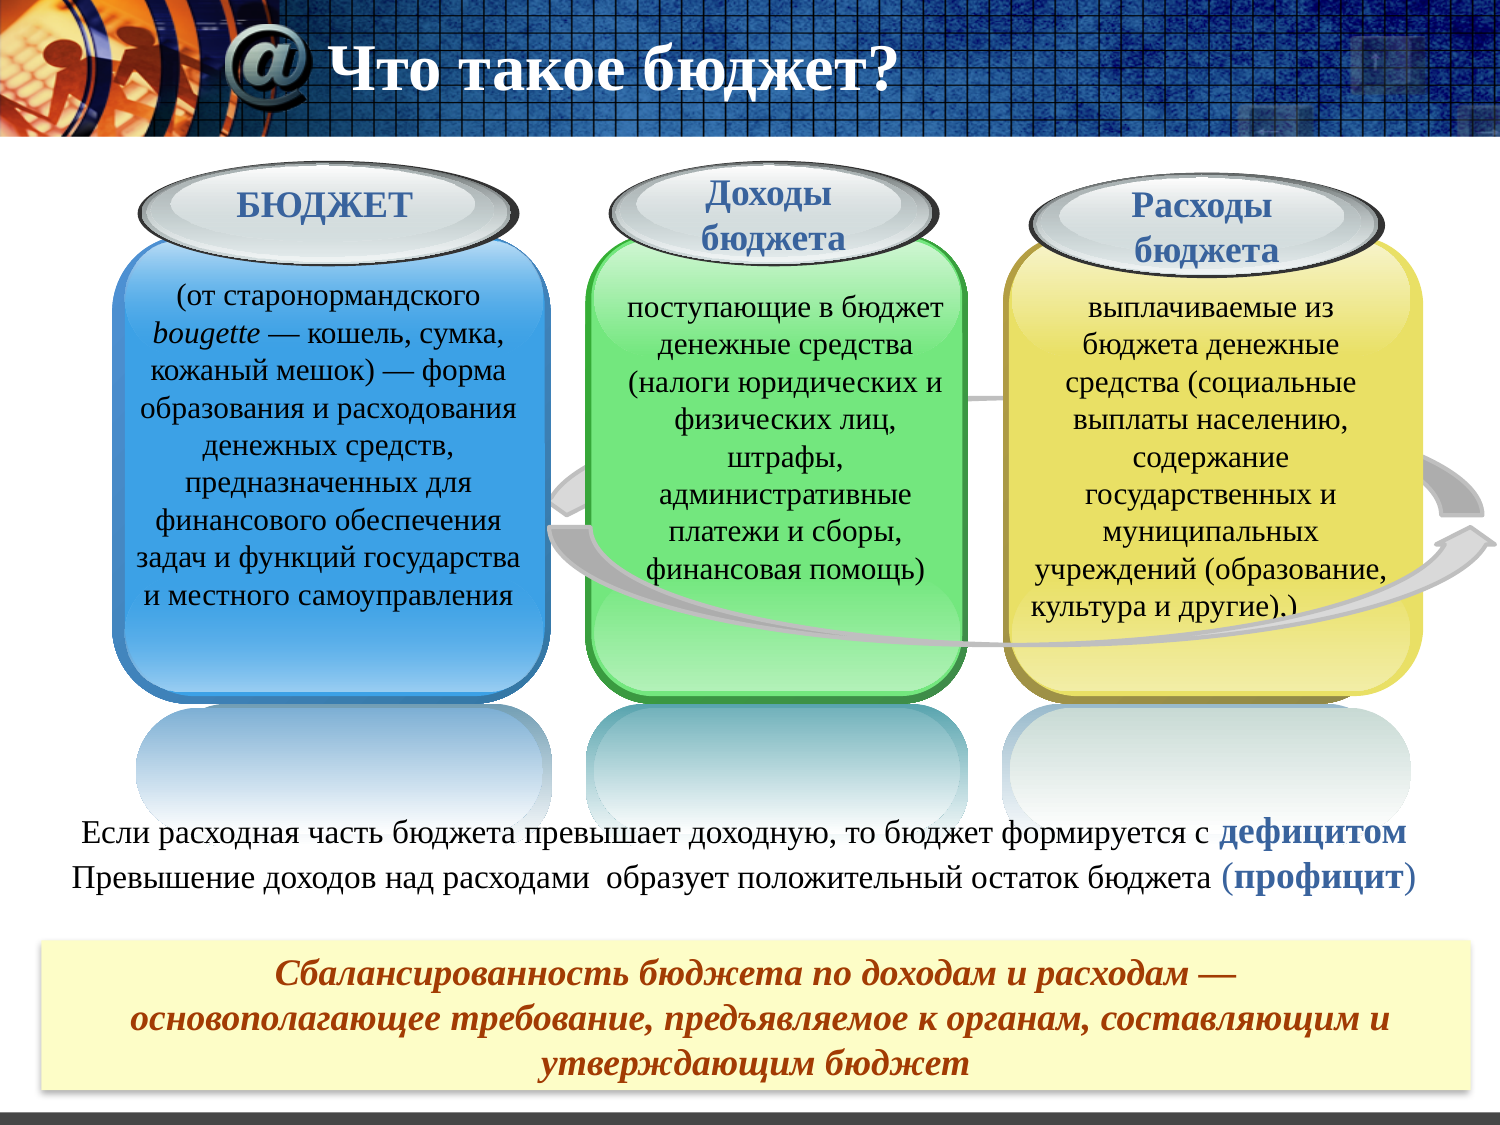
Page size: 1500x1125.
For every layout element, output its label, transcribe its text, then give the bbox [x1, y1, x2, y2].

text_box Сбалансированность бюджета по доходам и расходам — основополагающее требование, предъявляемое к органам, составляющим и утверждающим бюджет [41, 940, 1471, 1091]
text_box Если расходная часть бюджета превышает доходную, то бюджет формируется с дефицитом Превышение доходов над расходами образует положительный остаток бюджета (профицит) [53, 798, 1436, 904]
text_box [111, 160, 1424, 847]
text_box [1427, 525, 1497, 591]
picture [0, 0, 1500, 138]
title Что такое бюджет? [312, 17, 1270, 111]
text_box [1427, 456, 1485, 518]
